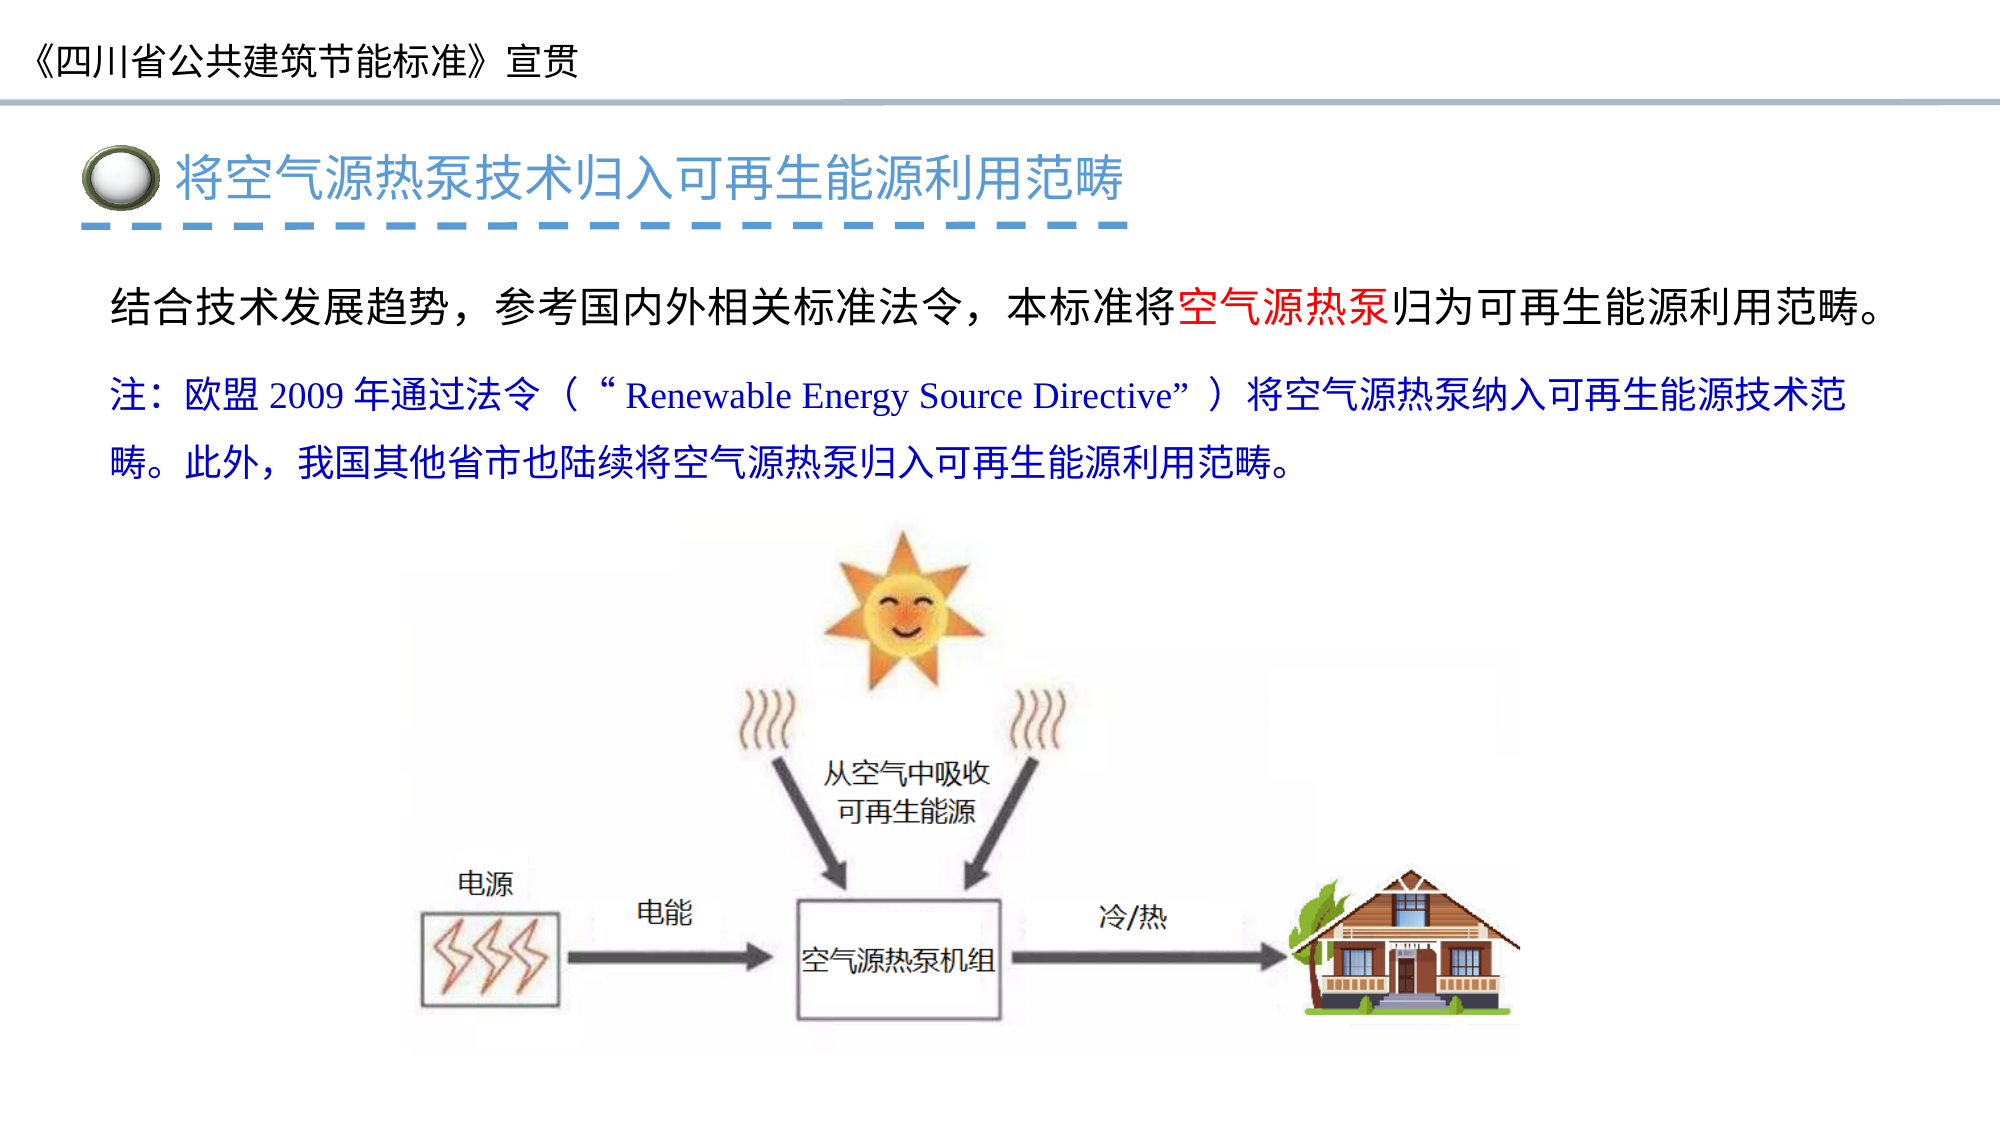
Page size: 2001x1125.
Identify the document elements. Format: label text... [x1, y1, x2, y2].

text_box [81, 144, 1199, 239]
text_box 注：欧盟2009年通过法令（“Renewable Energy Source Directive” ）将空气源热泵纳入可再生能源技术范畴。此外，我国其他省市也陆续将空气源热泵归入可再生能源利用范畴。 [94, 341, 1863, 491]
picture [400, 517, 1521, 1055]
text_box 结合技术发展趋势，参考国内外相关标准法令，本标准将空气源热泵归为可再生能源利用范畴。 [94, 247, 1876, 391]
